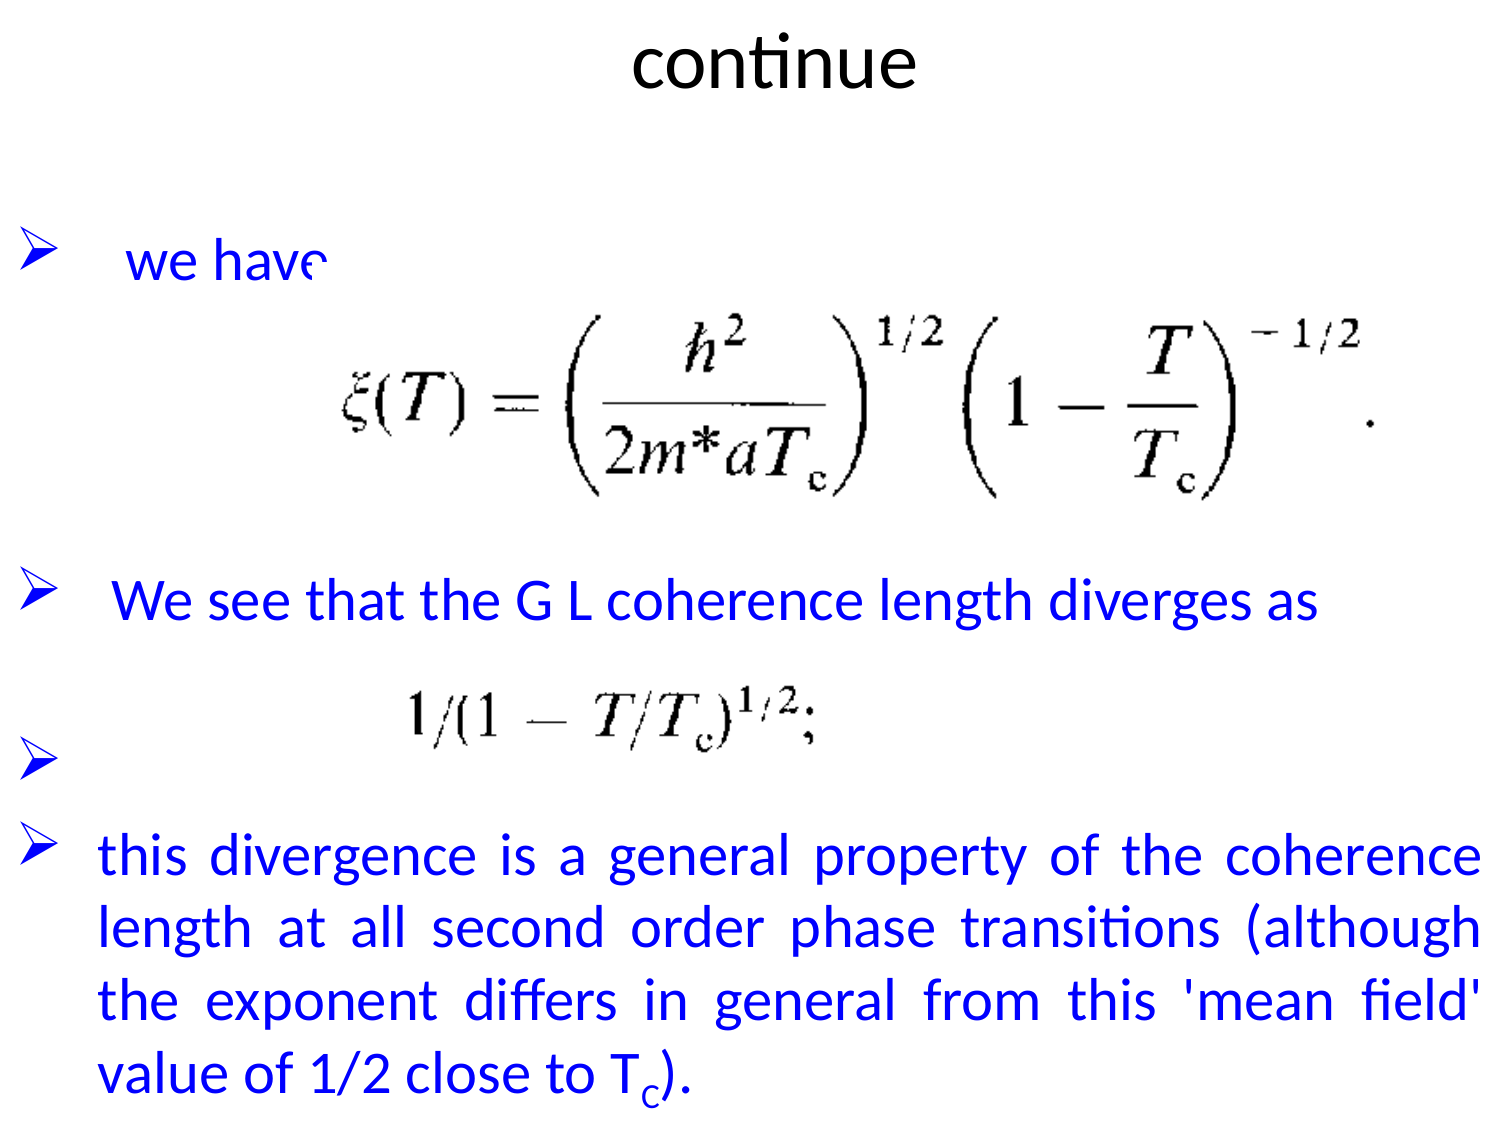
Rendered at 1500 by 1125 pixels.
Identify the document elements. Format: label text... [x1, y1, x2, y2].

subtitle we have We see that the G L coherence length diverges as this divergence is a general property of the coherence length at all second order phase transitions (although the exponent differs in general from this 'mean field' value of 1/2 close to TC). [0, 212, 1500, 1125]
picture [312, 262, 1384, 538]
title continue [450, 0, 1100, 113]
picture [399, 662, 826, 767]
